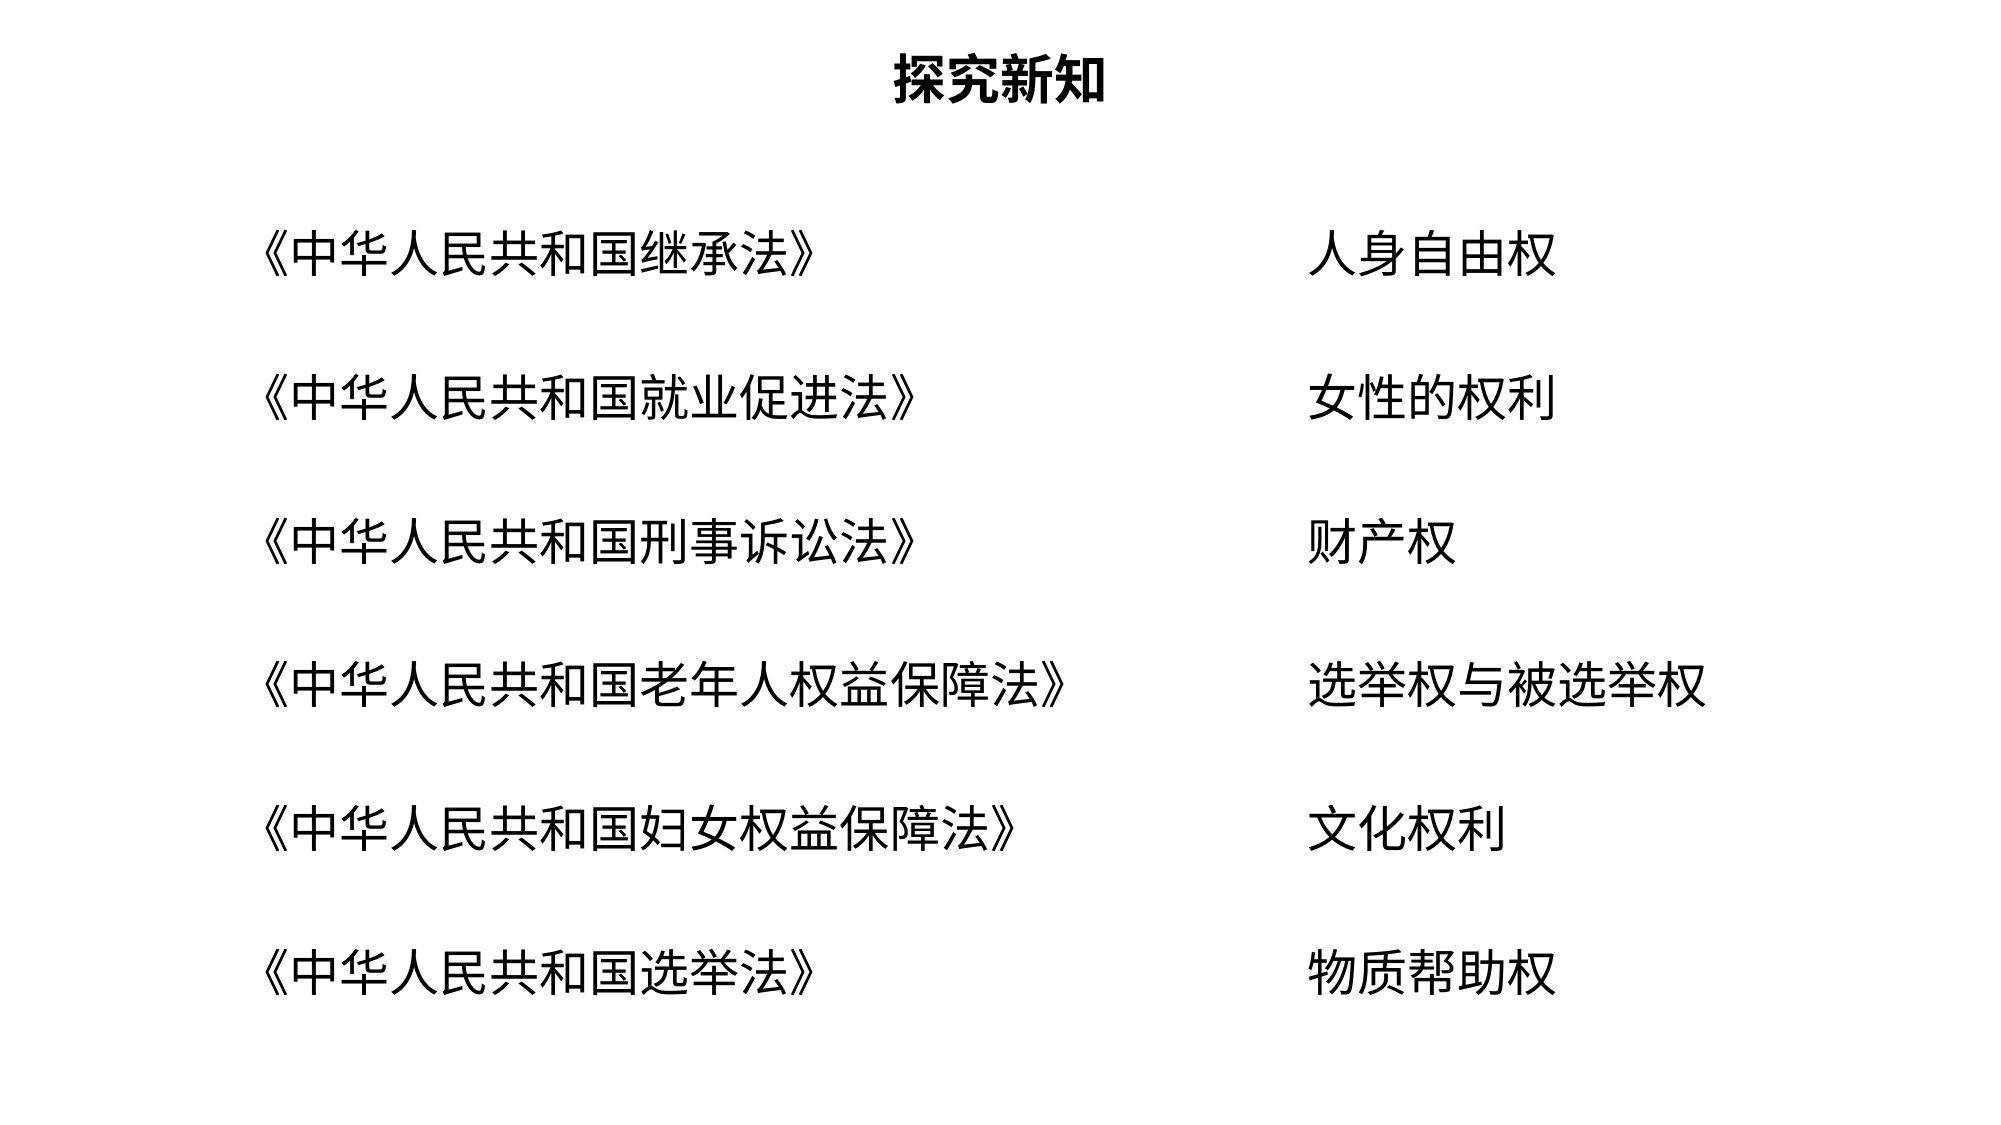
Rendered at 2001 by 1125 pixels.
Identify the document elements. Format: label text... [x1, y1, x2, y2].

title 探究新知 [193, 38, 1808, 119]
text_box 《中华人民共和国老年人权益保障法》 [225, 646, 1155, 722]
text_box 文化权利 [1292, 790, 1772, 865]
text_box 物质帮助权 [1292, 933, 1772, 1009]
text_box 财产权 [1292, 502, 1772, 578]
text_box 选举权与被选举权 [1292, 646, 1772, 722]
text_box 《中华人民共和国选举法》 [225, 933, 1155, 1009]
text_box 人身自由权 [1292, 214, 1772, 290]
text_box 《中华人民共和国就业促进法》 [225, 358, 1155, 434]
text_box 《中华人民共和国继承法》 [225, 214, 1155, 290]
text_box 女性的权利 [1292, 358, 1772, 434]
text_box 《中华人民共和国刑事诉讼法》 [225, 502, 1155, 578]
text_box 《中华人民共和国妇女权益保障法》 [225, 790, 1155, 865]
